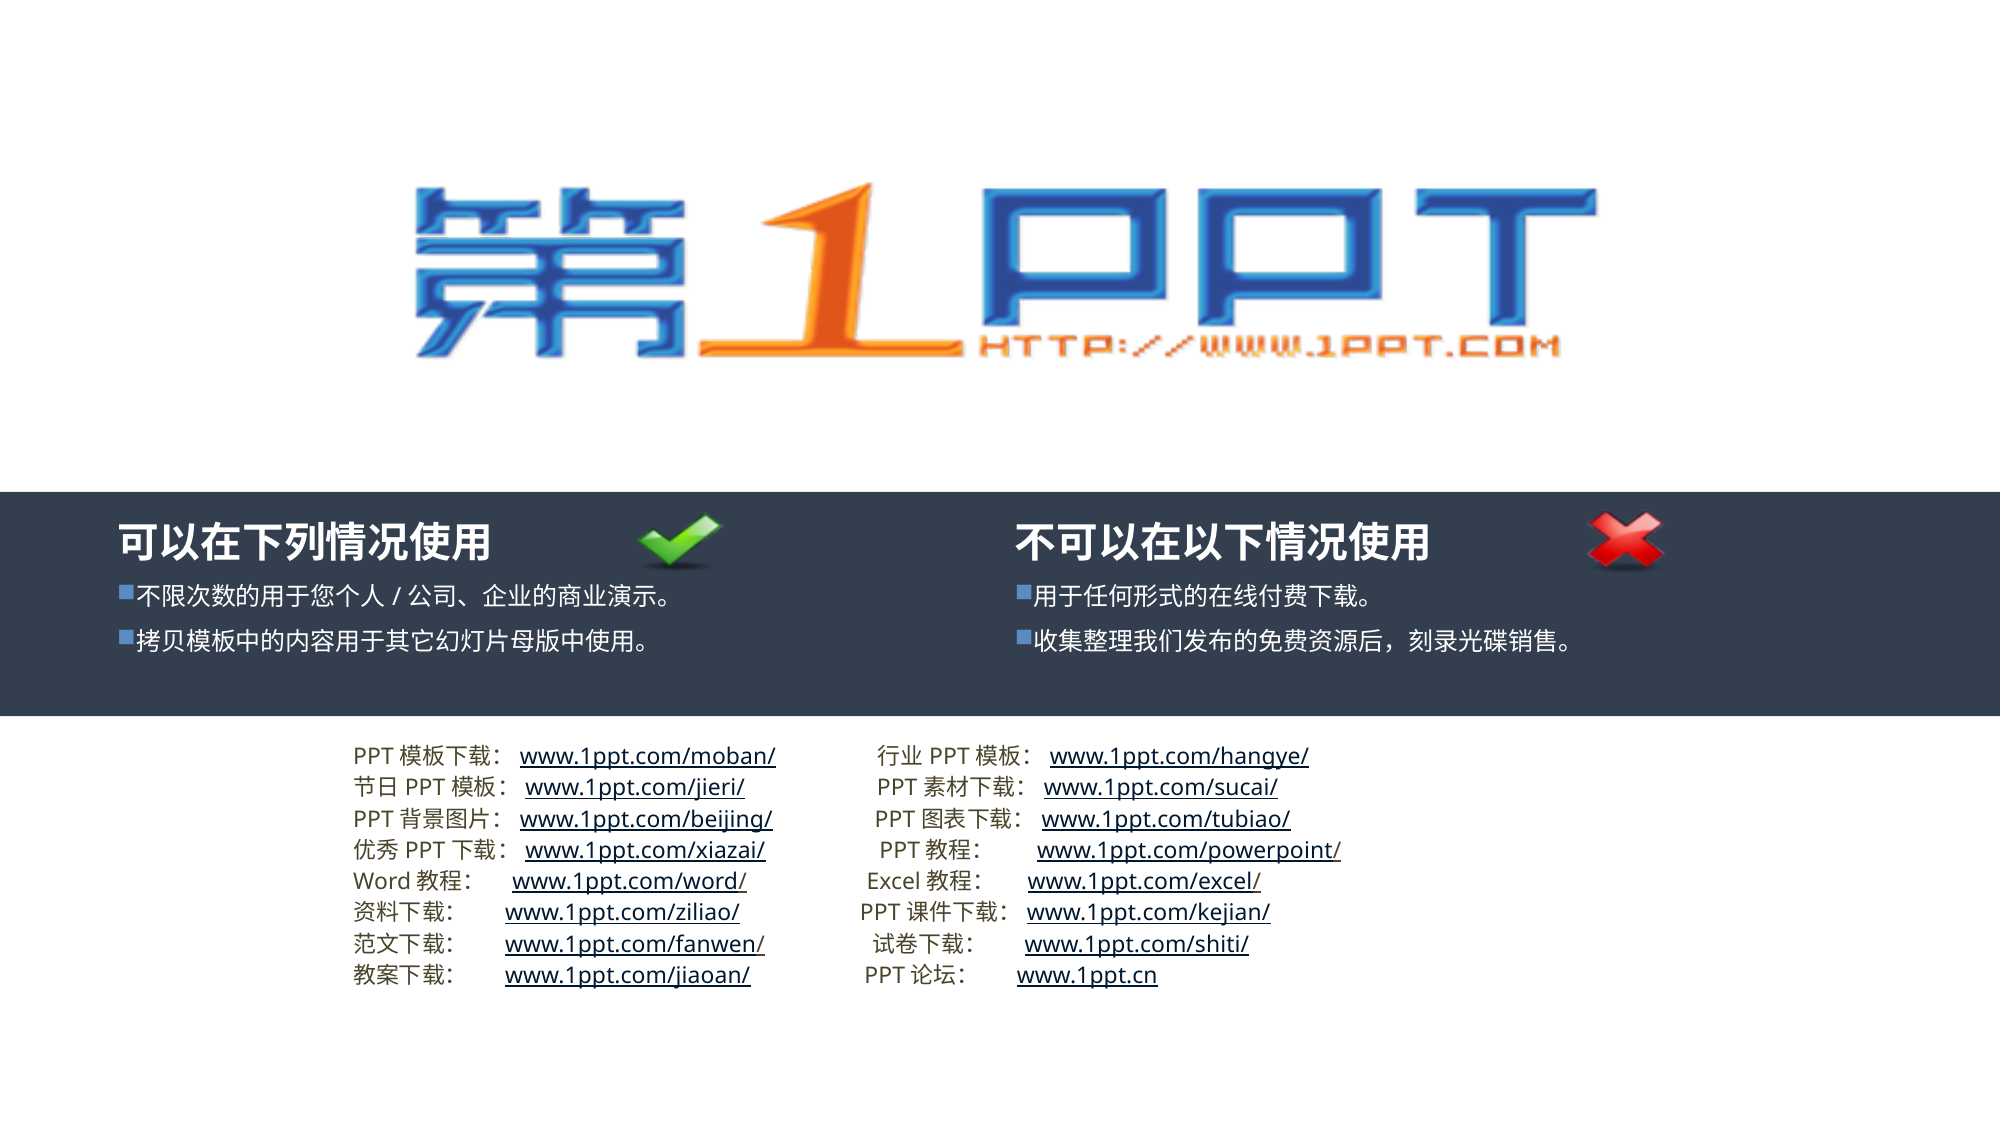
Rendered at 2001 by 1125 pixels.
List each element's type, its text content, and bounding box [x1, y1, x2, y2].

text_box 不可以在以下情况使用 用于任何形式的在线付费下载。 收集整理我们发布的免费资源后，刻录光碟销售。 [999, 508, 1898, 762]
text_box PPT模板下载：www.1ppt.com/moban/ 行业PPT模板：www.1ppt.com/hangye/ 节日PPT模板：www.1ppt.com/jieri/ PPT素材下载：www.1ppt.com/sucai/ PPT背景图片：www.1ppt.com/beijing/ PPT图表下载：www.1ppt.com/tubiao/ 优秀PPT下载：www.1ppt.com/xiazai/ PPT教程： www.1ppt.com/powerpoint/ Word教程： www.1ppt.com/word/ Excel教程： www.1ppt.com/excel/ 资料下载： www.1ppt.com/ziliao/ PPT课件下载：www.1ppt.com/kejian/ 范文下载： www.1ppt.com/fanwen/ 试卷下载： www.1ppt.com/shiti/ 教案下载： www.1ppt.com/jiaoan/ PPT论坛： www.1ppt.cn [337, 762, 1751, 1006]
text_box 可以在下列情况使用 不限次数的用于您个人/公司、企业的商业演示。 拷贝模板中的内容用于其它幻灯片母版中使用。 [102, 508, 1000, 774]
picture [179, 51, 1867, 492]
text_box [0, 491, 2000, 717]
picture [637, 508, 724, 573]
picture [1582, 508, 1669, 573]
